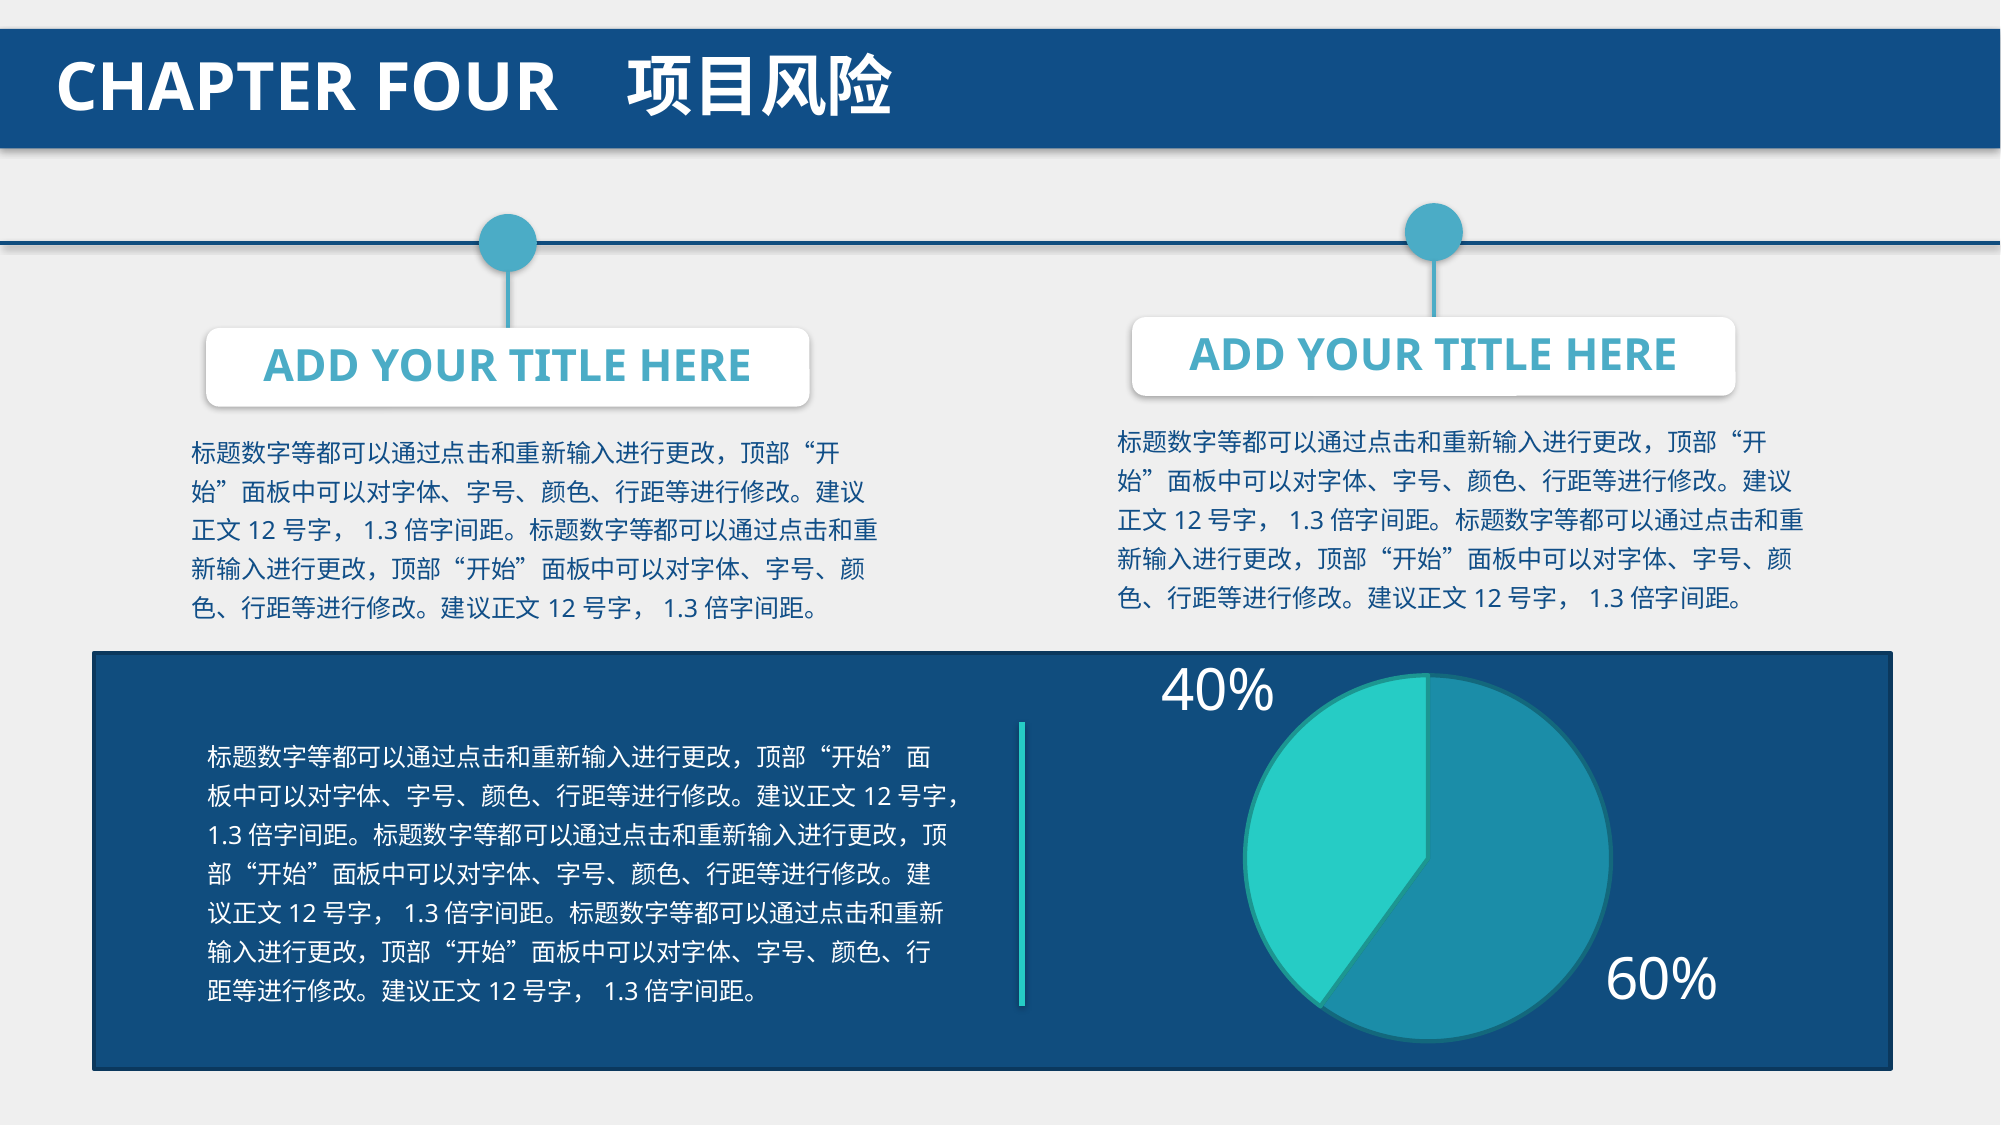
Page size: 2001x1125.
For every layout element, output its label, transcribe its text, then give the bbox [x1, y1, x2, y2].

text_box [0, 28, 2001, 149]
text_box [1131, 202, 1736, 396]
text_box [1787, 651, 1893, 1071]
text_box 标题数字等都可以通过点击和重新输入进行更改，顶部“开始”面板中可以对字体、字号、颜色、行距等进行修改。建议正文12号字，1.3倍字间距。标题数字等都可以通过点击和重新输入进行更改，顶部“开始”面板中可以对字体、字号、颜色、行距等进行修改。建议正文12号字，1.3倍字间距。 [1102, 409, 1831, 642]
text_box 标题数字等都可以通过点击和重新输入进行更改，顶部“开始”面板中可以对字体、字号、颜色、行距等进行修改。建议正文12号字，1.3倍字间距。标题数字等都可以通过点击和重新输入进行更改，顶部“开始”面板中可以对字体、字号、颜色、行距等进行修改。建议正文12号字，1.3倍字间距。标题数字等都可以通过点击和重新输入进行更改，顶部“开始”面板中可以对字体、字号、颜色、行距等进行修改。建议正文12号字，1.3倍字间距。 [192, 725, 968, 898]
text_box CHAPTER FOUR 项目风险 [40, 36, 1029, 132]
chart [1073, 647, 1783, 1069]
text_box [92, 651, 1069, 1071]
text_box 标题数字等都可以通过点击和重新输入进行更改，顶部“开始”面板中可以对字体、字号、颜色、行距等进行修改。建议正文12号字，1.3倍字间距。标题数字等都可以通过点击和重新输入进行更改，顶部“开始”面板中可以对字体、字号、颜色、行距等进行修改。建议正文12号字，1.3倍字间距。 [176, 420, 905, 653]
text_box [205, 213, 810, 407]
